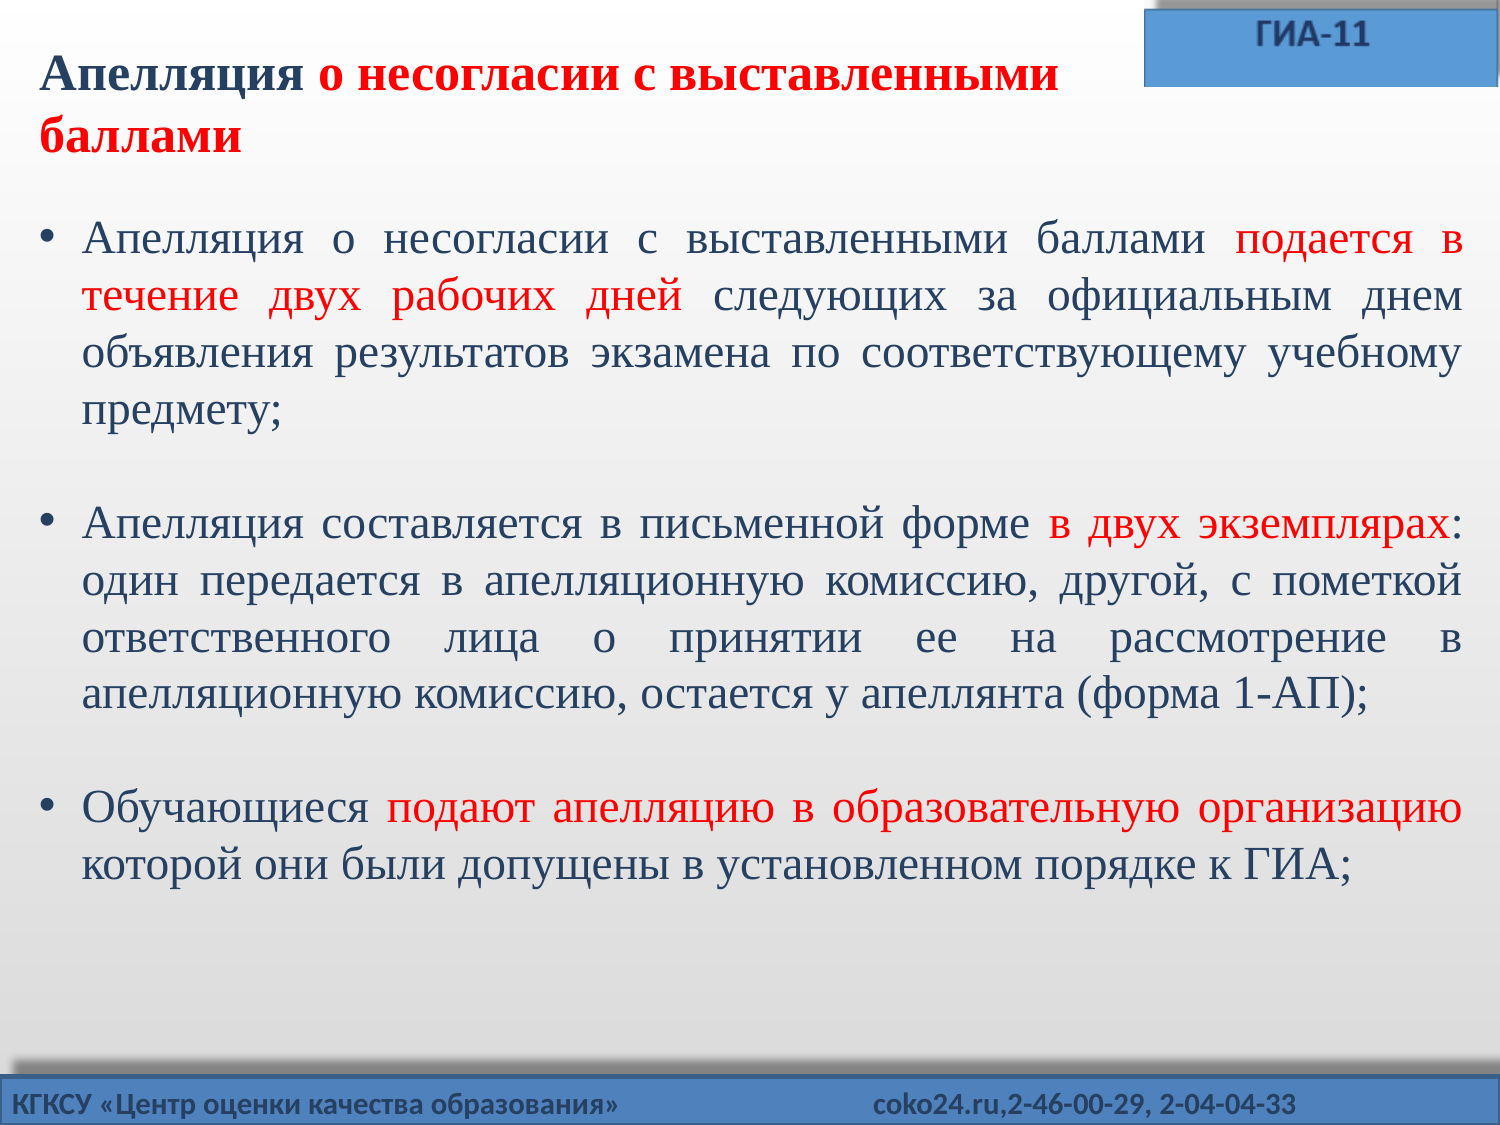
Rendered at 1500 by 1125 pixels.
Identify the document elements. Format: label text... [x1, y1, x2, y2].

picture [1144, 0, 1500, 87]
text_box Апелляция о несогласии с выставленными баллами подается в течение двух рабочих дней следующих за официальным днем объявления результатов экзамена по соответствующему учебному предмету; Апелляция составляется в письменной форме в двух экземплярах: один передается в апелляционную комиссию, другой, с пометкой ответственного лица о принятии ее на рассмотрение в апелляционную комиссию, остается у апеллянта (форма 1-АП); Обучающиеся подают апелляцию в образовательную организацию которой они были допущены в установленном порядке к ГИА; [24, 199, 1479, 968]
title Апелляция о несогласии с выставленными баллами [24, 30, 1170, 172]
